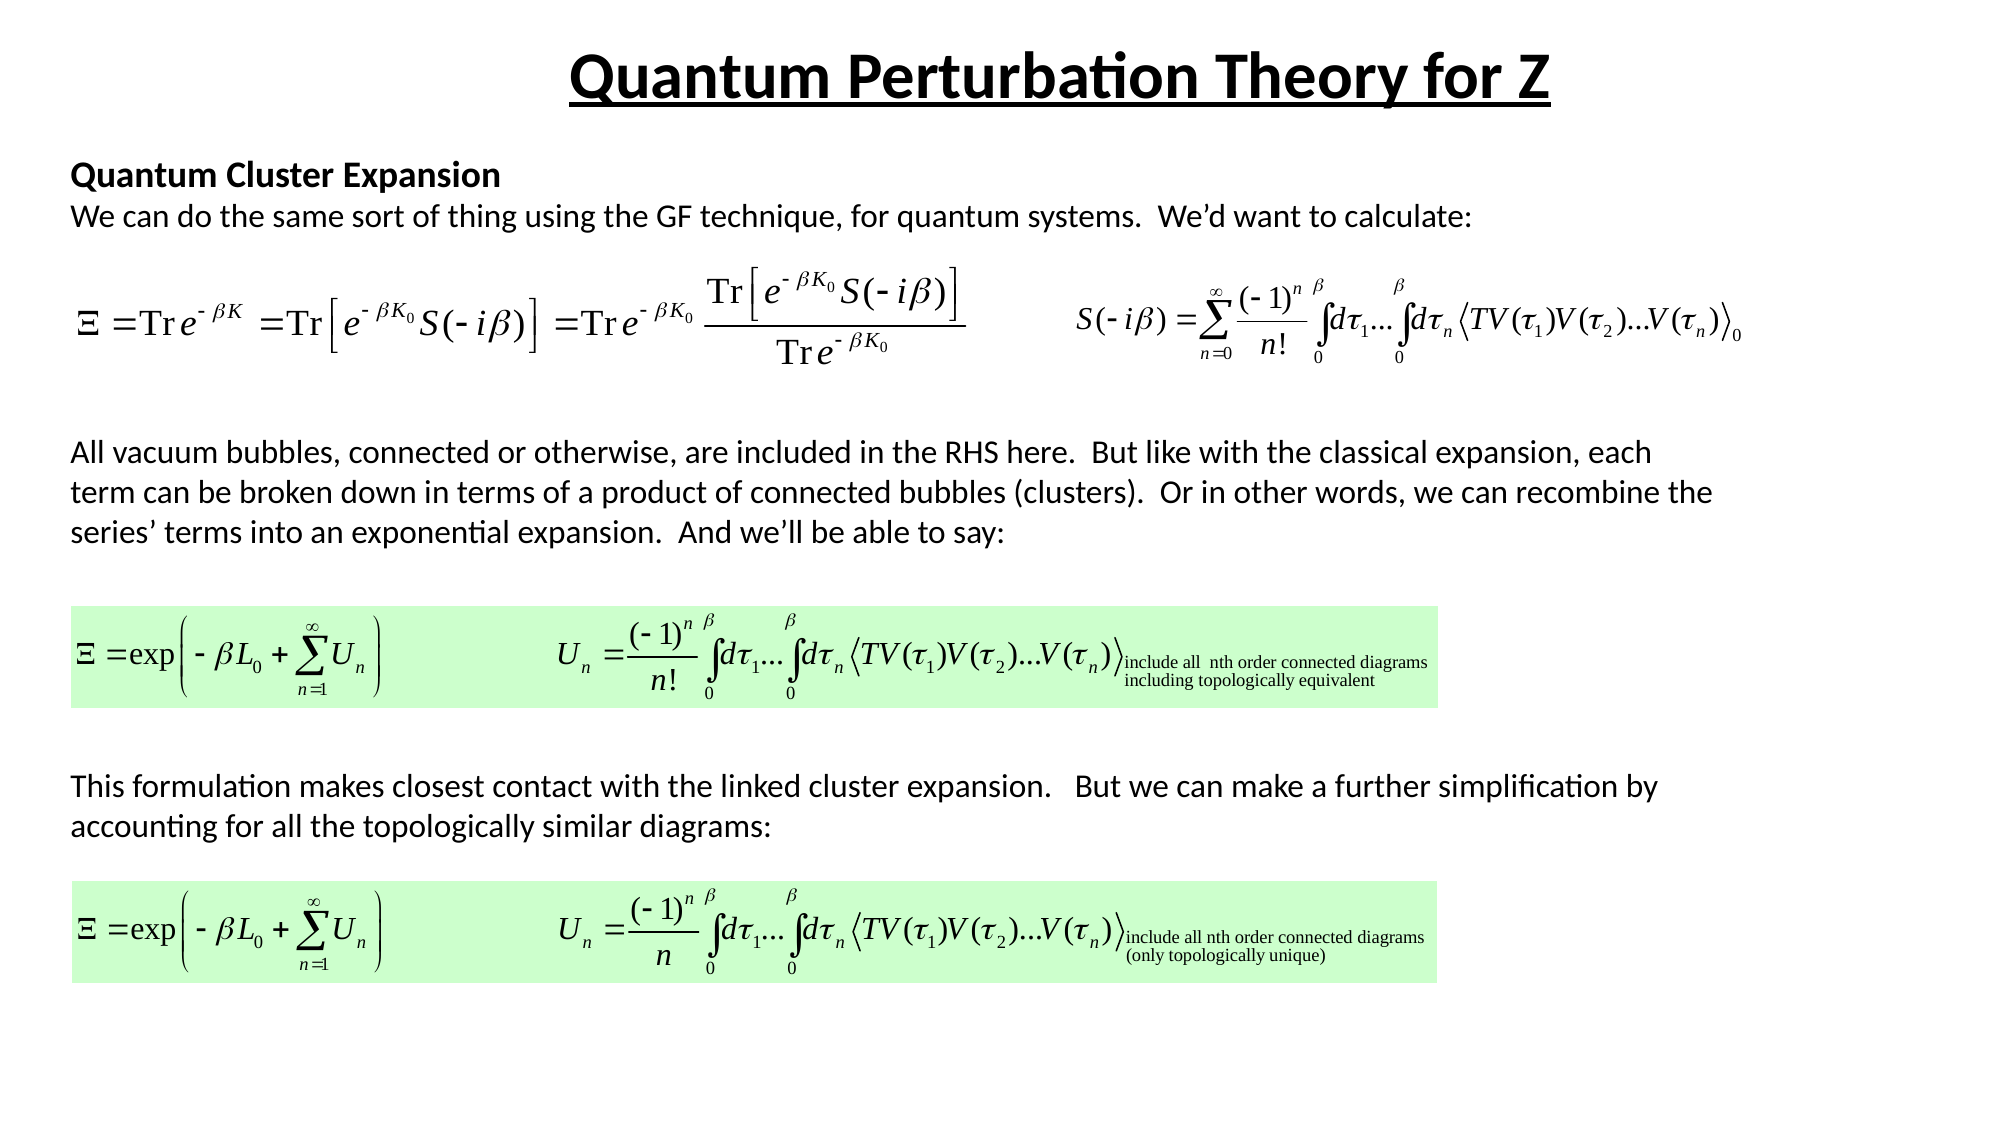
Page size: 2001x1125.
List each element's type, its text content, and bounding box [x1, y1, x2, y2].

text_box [1071, 270, 1749, 372]
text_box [71, 261, 973, 373]
text_box Quantum Perturbation Theory for Z [554, 24, 1566, 119]
text_box This formulation makes closest contact with the linked cluster expansion. But we can make a further simplification by accounting for all the topologically similar diagrams: [55, 757, 1732, 852]
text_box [71, 605, 1439, 708]
text_box All vacuum bubbles, connected or otherwise, are included in the RHS here. But like with the classical expansion, each term can be broken down in terms of a product of connected bubbles (clusters). Or in other words, we can recombine the series’ terms into an exponential expansion. And we’ll be able to say: [55, 423, 1732, 558]
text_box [72, 880, 1437, 983]
text_box Quantum Cluster Expansion We can do the same sort of thing using the GF technique, for quantum systems. We’d want to calculate: [55, 142, 1821, 242]
